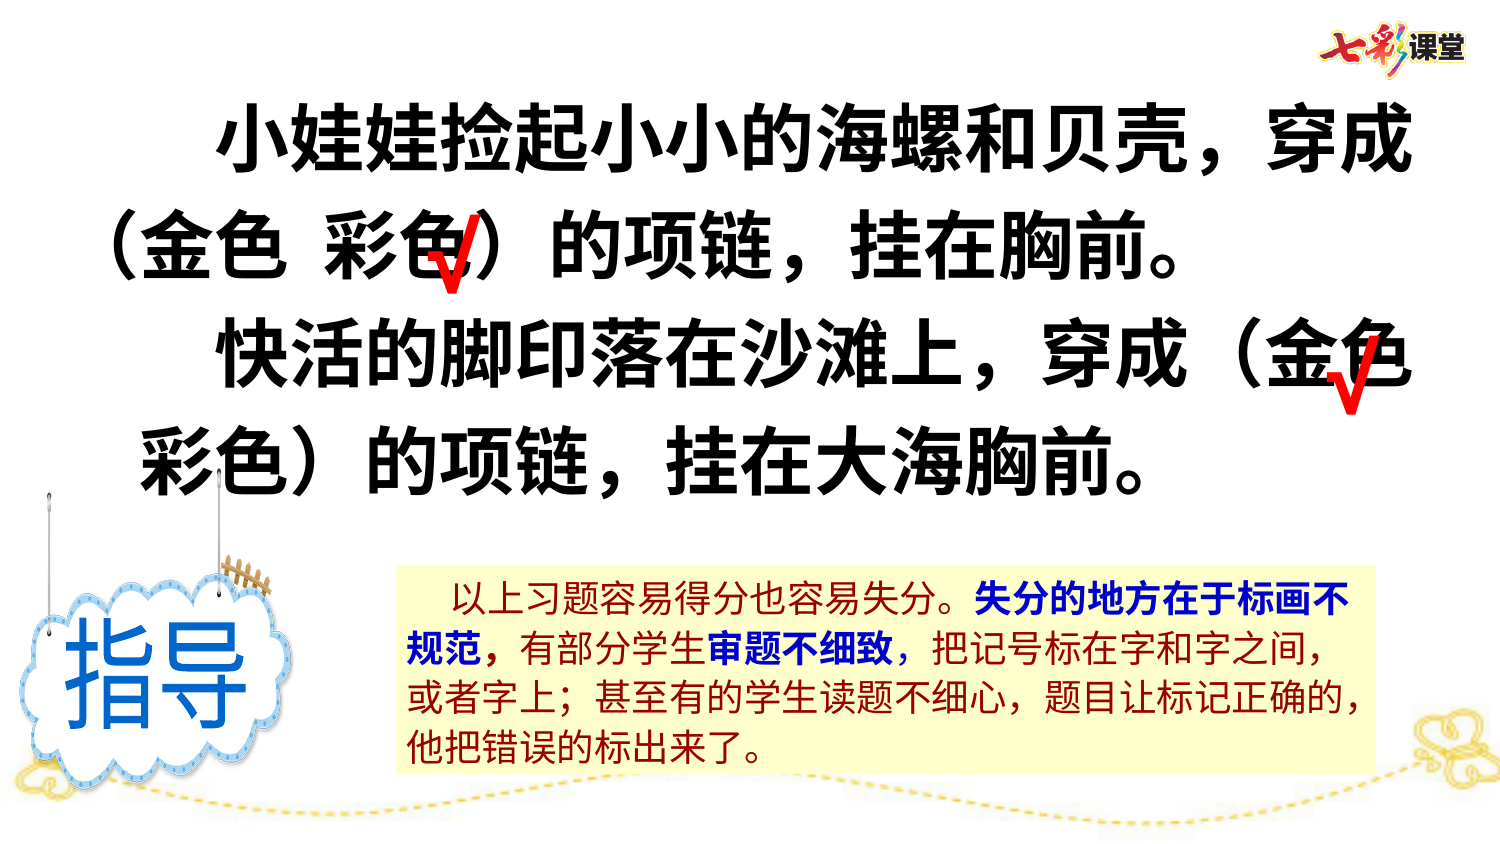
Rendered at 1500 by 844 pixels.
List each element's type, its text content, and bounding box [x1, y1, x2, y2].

text_box √ [413, 196, 492, 318]
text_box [17, 468, 296, 797]
picture [0, 0, 1500, 844]
text_box 小娃娃捡起小小的海螺和贝壳，穿成（金色 彩色）的项链，挂在胸前。 快活的脚印落在沙滩上，穿成（金色 彩色）的项链，挂在大海胸前。 [53, 67, 1453, 511]
text_box √ [1312, 317, 1391, 439]
text_box 以上习题容易得分也容易失分。失分的地方在于标画不规范，有部分学生审题不细致，把记号标在字和字之间，或者字上；甚至有的学生读题不细心，题目让标记正确的，他把错误的标出来了。 [395, 565, 1377, 775]
